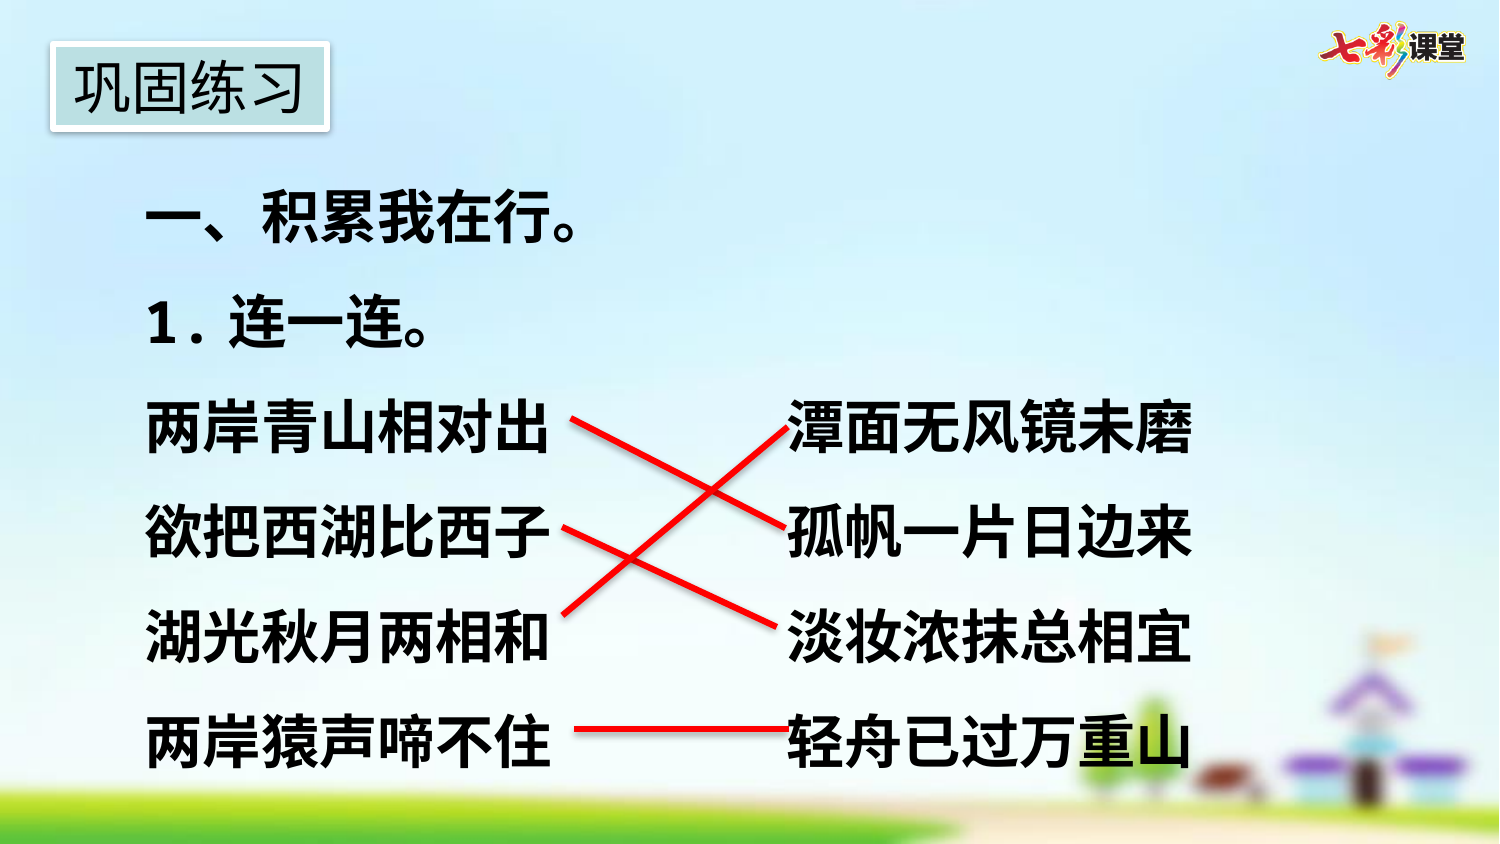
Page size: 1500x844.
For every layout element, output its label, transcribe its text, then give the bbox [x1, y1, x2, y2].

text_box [561, 623, 778, 628]
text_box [562, 426, 789, 616]
text_box 一、积累我在行。 1.连一连。 两岸青山相对出 潭面无风镜未磨 欲把西湖比西子 孤帆一片日边来 湖光秋月两相和 淡妆浓抹总相宜 两岸猿声啼不住 轻舟已过万重山 [129, 138, 1341, 783]
picture [0, 0, 1499, 844]
text_box 巩固练习 [50, 41, 330, 132]
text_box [570, 417, 786, 425]
